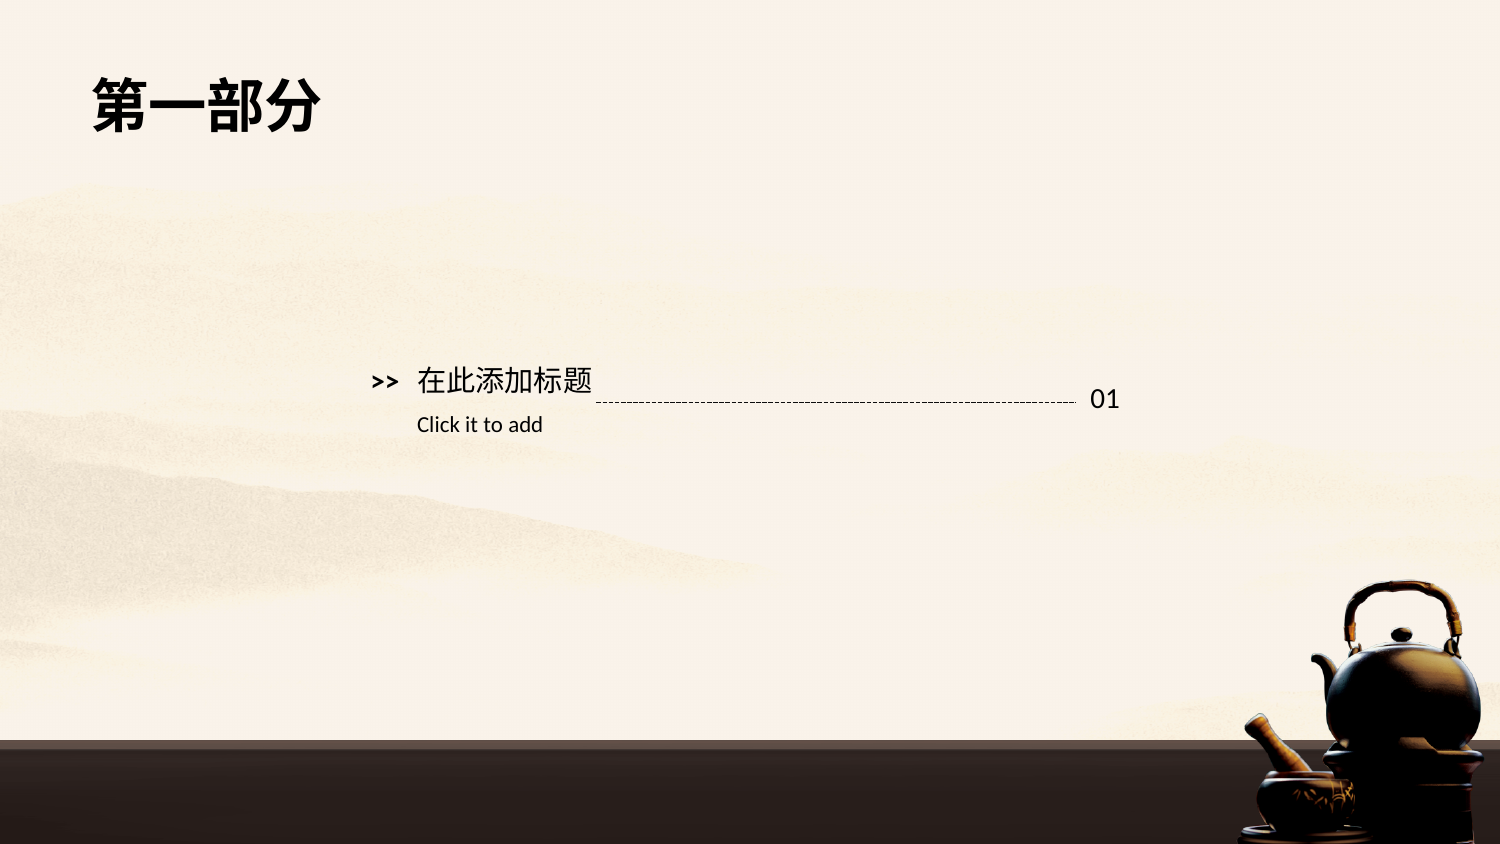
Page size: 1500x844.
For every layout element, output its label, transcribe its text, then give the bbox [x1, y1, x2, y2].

picture [0, 573, 1500, 844]
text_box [319, 355, 1171, 446]
title 第一部分 [75, 33, 1425, 175]
